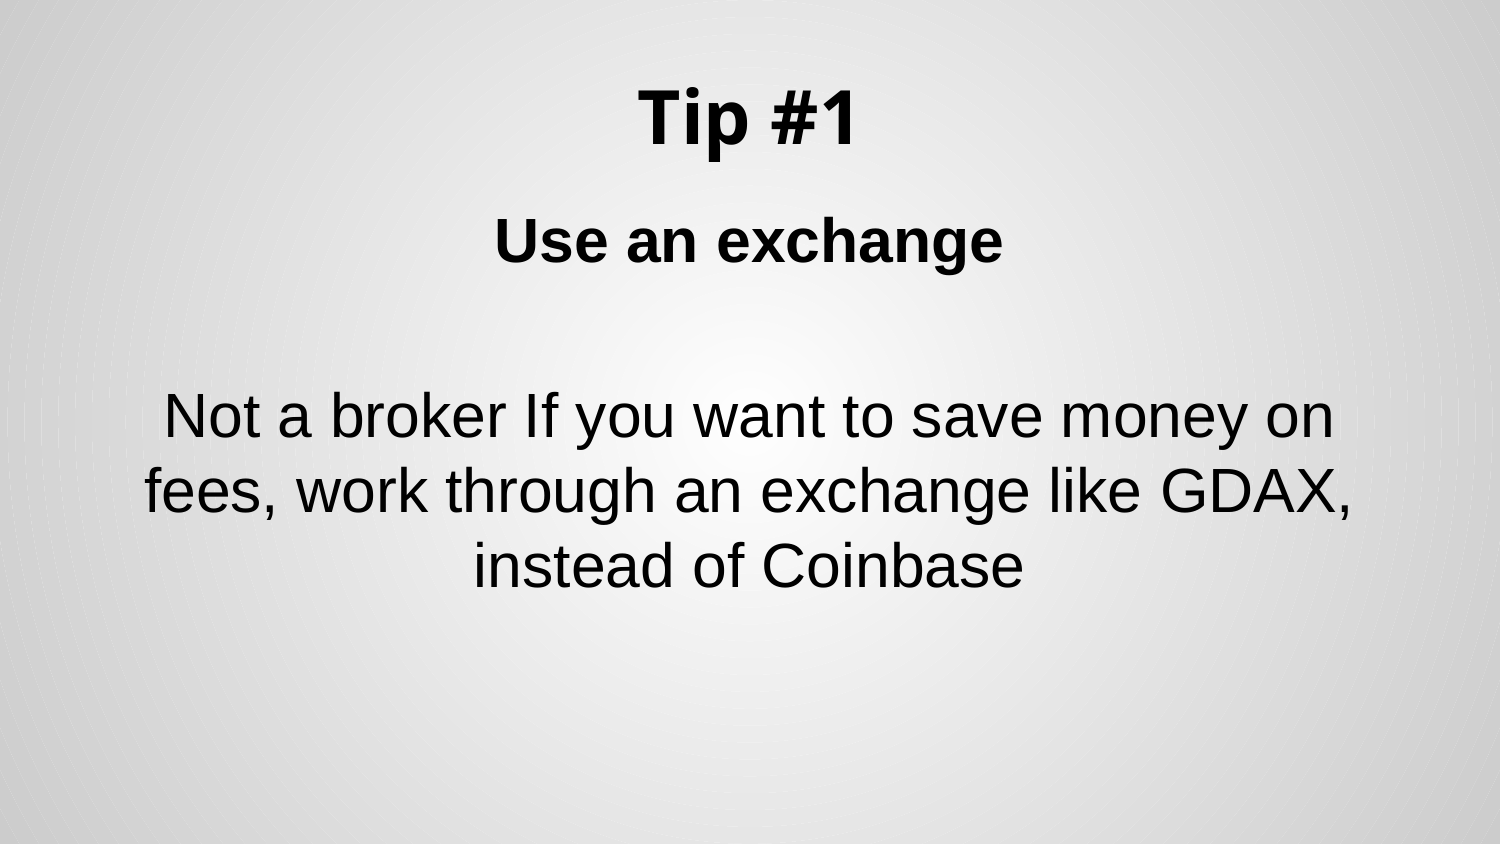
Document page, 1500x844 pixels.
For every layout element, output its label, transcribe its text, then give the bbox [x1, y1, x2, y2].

list Use an exchange Not a broker If you want to save money on fees, work through an exchange like GDAX, instead of Coinbase [75, 185, 1425, 804]
title Tip #1 [75, 33, 1425, 175]
